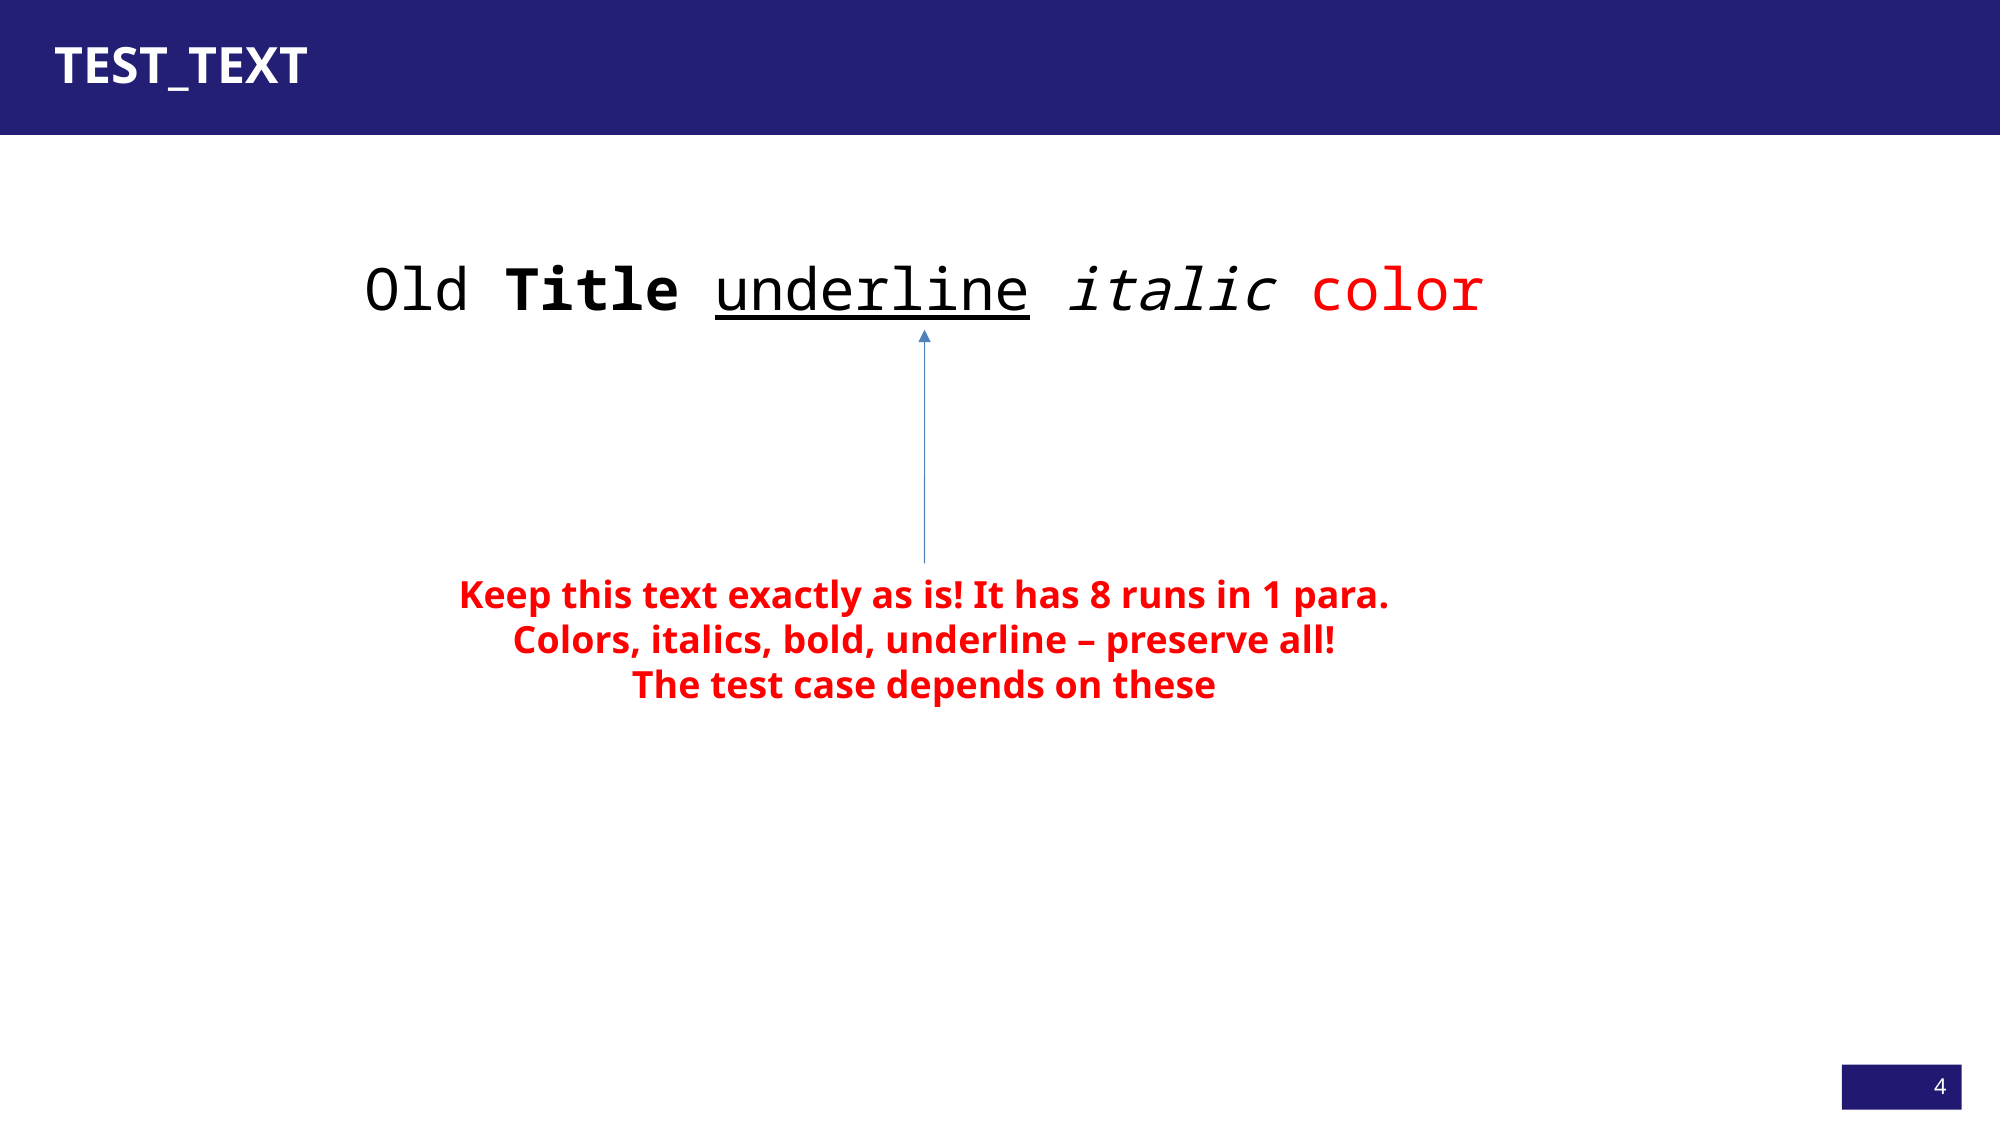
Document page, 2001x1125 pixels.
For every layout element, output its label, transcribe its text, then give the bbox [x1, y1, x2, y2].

text_box Keep this text exactly as is! It has 8 runs in 1 para. Colors, italics, bold, underline – preserve all! The test case depends on these [377, 563, 1472, 714]
title test_text [39, 15, 1960, 120]
text_box Old Title underline italic color [349, 245, 1500, 330]
